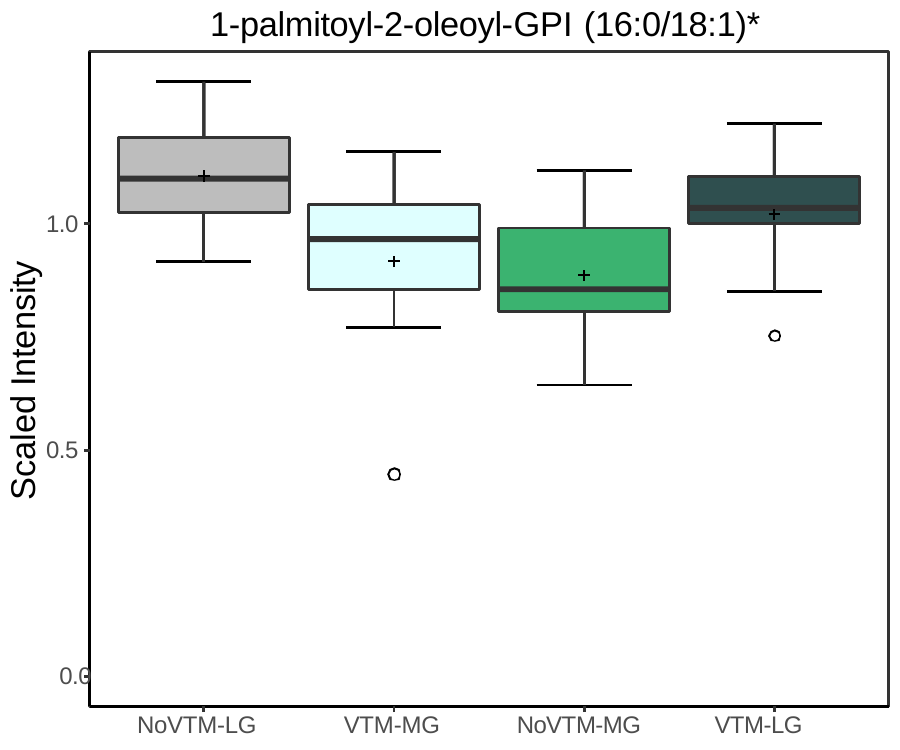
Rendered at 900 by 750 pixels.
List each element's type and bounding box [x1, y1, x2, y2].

text_box [208, 0, 770, 44]
text_box [1, 256, 82, 503]
text_box [44, 206, 82, 237]
slide_number [134, 713, 290, 750]
text_box [83, 50, 891, 738]
footer [57, 661, 95, 750]
